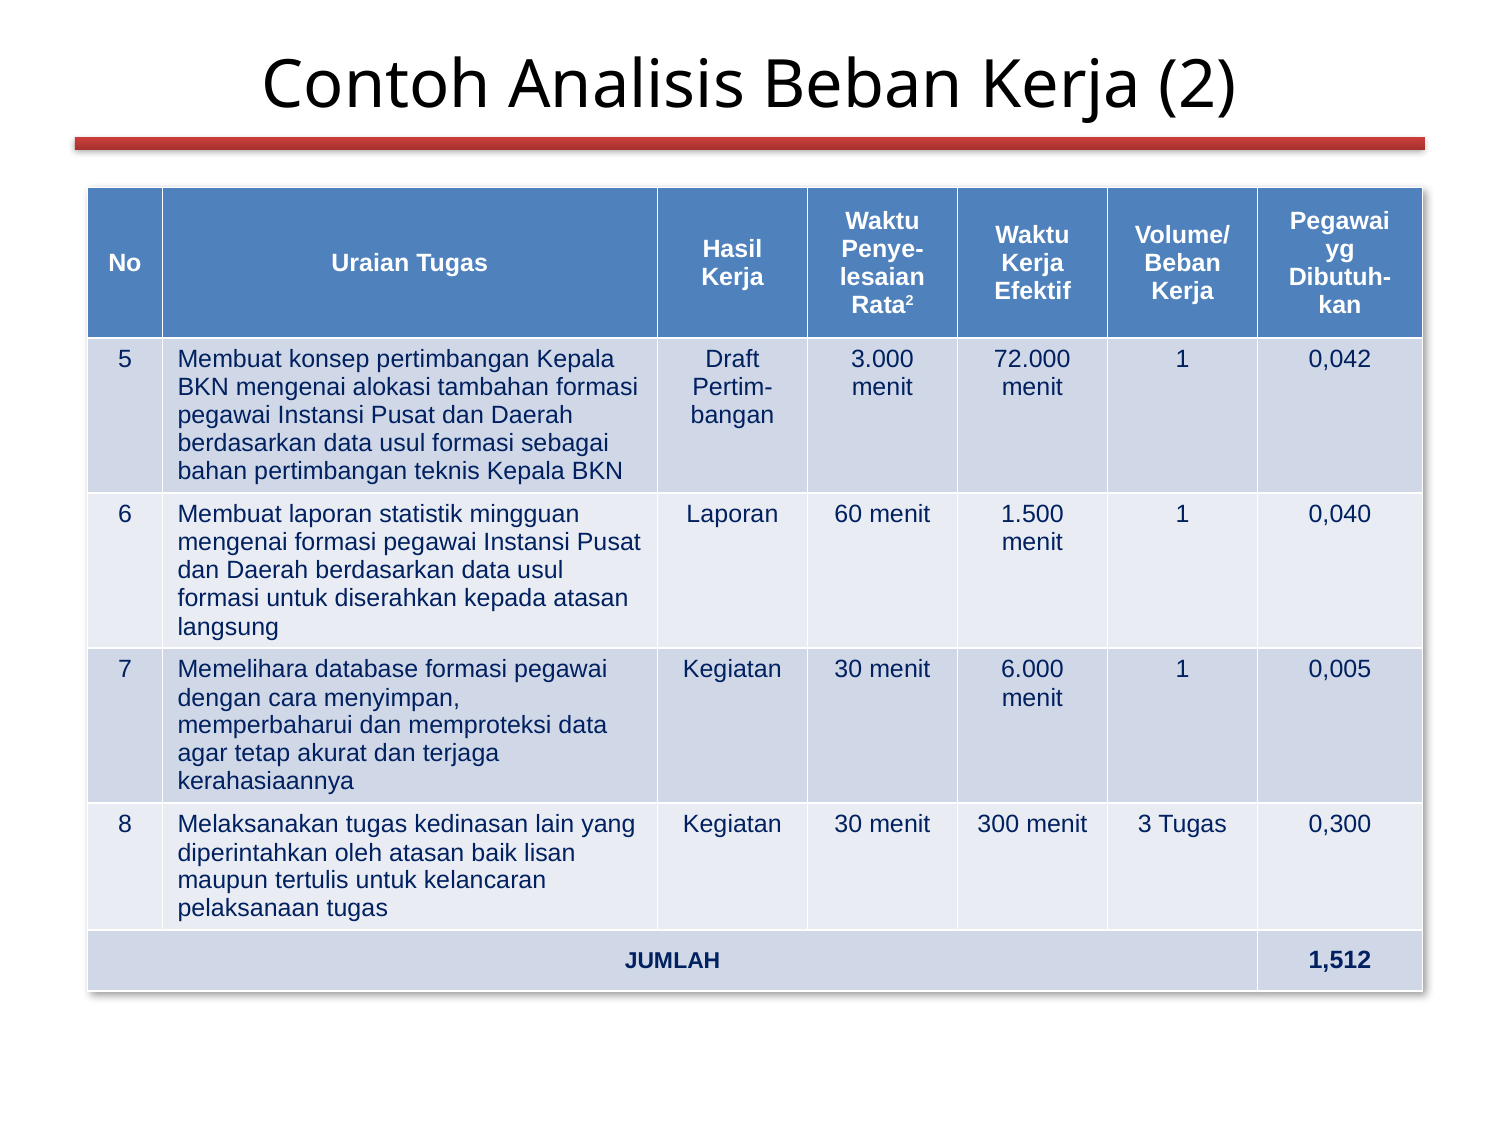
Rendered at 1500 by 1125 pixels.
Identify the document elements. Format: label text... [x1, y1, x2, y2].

table_header Pegawai yg Dibutuh-kan [1258, 188, 1422, 337]
title Contoh Analisis Beban Kerja (2) [75, 24, 1425, 136]
table_cell Draft Pertim-bangan [658, 339, 807, 492]
table_header Waktu Kerja Efektif [958, 188, 1107, 337]
table_cell 8 [88, 804, 162, 929]
table_cell Melaksanakan tugas kedinasan lain yang diperintahkan oleh atasan baik lisan maupun tertulis untuk kelancaran pelaksanaan tugas [163, 804, 657, 929]
table_cell Memelihara database formasi pegawai dengan cara menyimpan, memperbaharui dan memproteksi data agar tetap akurat dan terjaga kerahasiaannya [163, 649, 657, 802]
table_cell Membuat laporan statistik mingguan mengenai formasi pegawai Instansi Pusat dan Daerah berdasarkan data usul formasi untuk diserahkan kepada atasan langsung [163, 494, 657, 647]
table_cell 0,042 [1258, 339, 1422, 492]
table_header No [88, 188, 162, 337]
table_cell 3 Tugas [1108, 804, 1257, 929]
table_header Waktu Penye-lesaian Rata2 [808, 188, 957, 337]
table_cell 30 menit [808, 649, 957, 802]
table_cell Laporan [658, 494, 807, 647]
table_header Hasil Kerja [658, 188, 807, 337]
table_cell 0,040 [1258, 494, 1422, 647]
table_cell Membuat konsep pertimbangan Kepala BKN mengenai alokasi tambahan formasi pegawai Instansi Pusat dan Daerah berdasarkan data usul formasi sebagai bahan pertimbangan teknis Kepala BKN [163, 339, 657, 492]
table_cell Kegiatan [658, 649, 807, 802]
table_cell 60 menit [808, 494, 957, 647]
table_cell 1 [1108, 649, 1257, 802]
table_cell JUMLAH [88, 931, 1257, 990]
table_cell 3.000 menit [808, 339, 957, 492]
text_box [74, 137, 1425, 150]
table_header Volume/ Beban Kerja [1108, 188, 1257, 337]
table_cell 6.000 menit [958, 649, 1107, 802]
table_cell 72.000 menit [958, 339, 1107, 492]
table_cell 1 [1108, 494, 1257, 647]
table_cell 5 [88, 339, 162, 492]
table_cell 300 menit [958, 804, 1107, 929]
table_cell 6 [88, 494, 162, 647]
table_header Uraian Tugas [163, 188, 657, 337]
table_cell 1,512 [1258, 931, 1422, 990]
table_cell 7 [88, 649, 162, 802]
table_cell 1 [1108, 339, 1257, 492]
table_cell 0,300 [1258, 804, 1422, 929]
table_cell Kegiatan [658, 804, 807, 929]
table_cell 1.500 menit [958, 494, 1107, 647]
table_cell 30 menit [808, 804, 957, 929]
table_cell 0,005 [1258, 649, 1422, 802]
